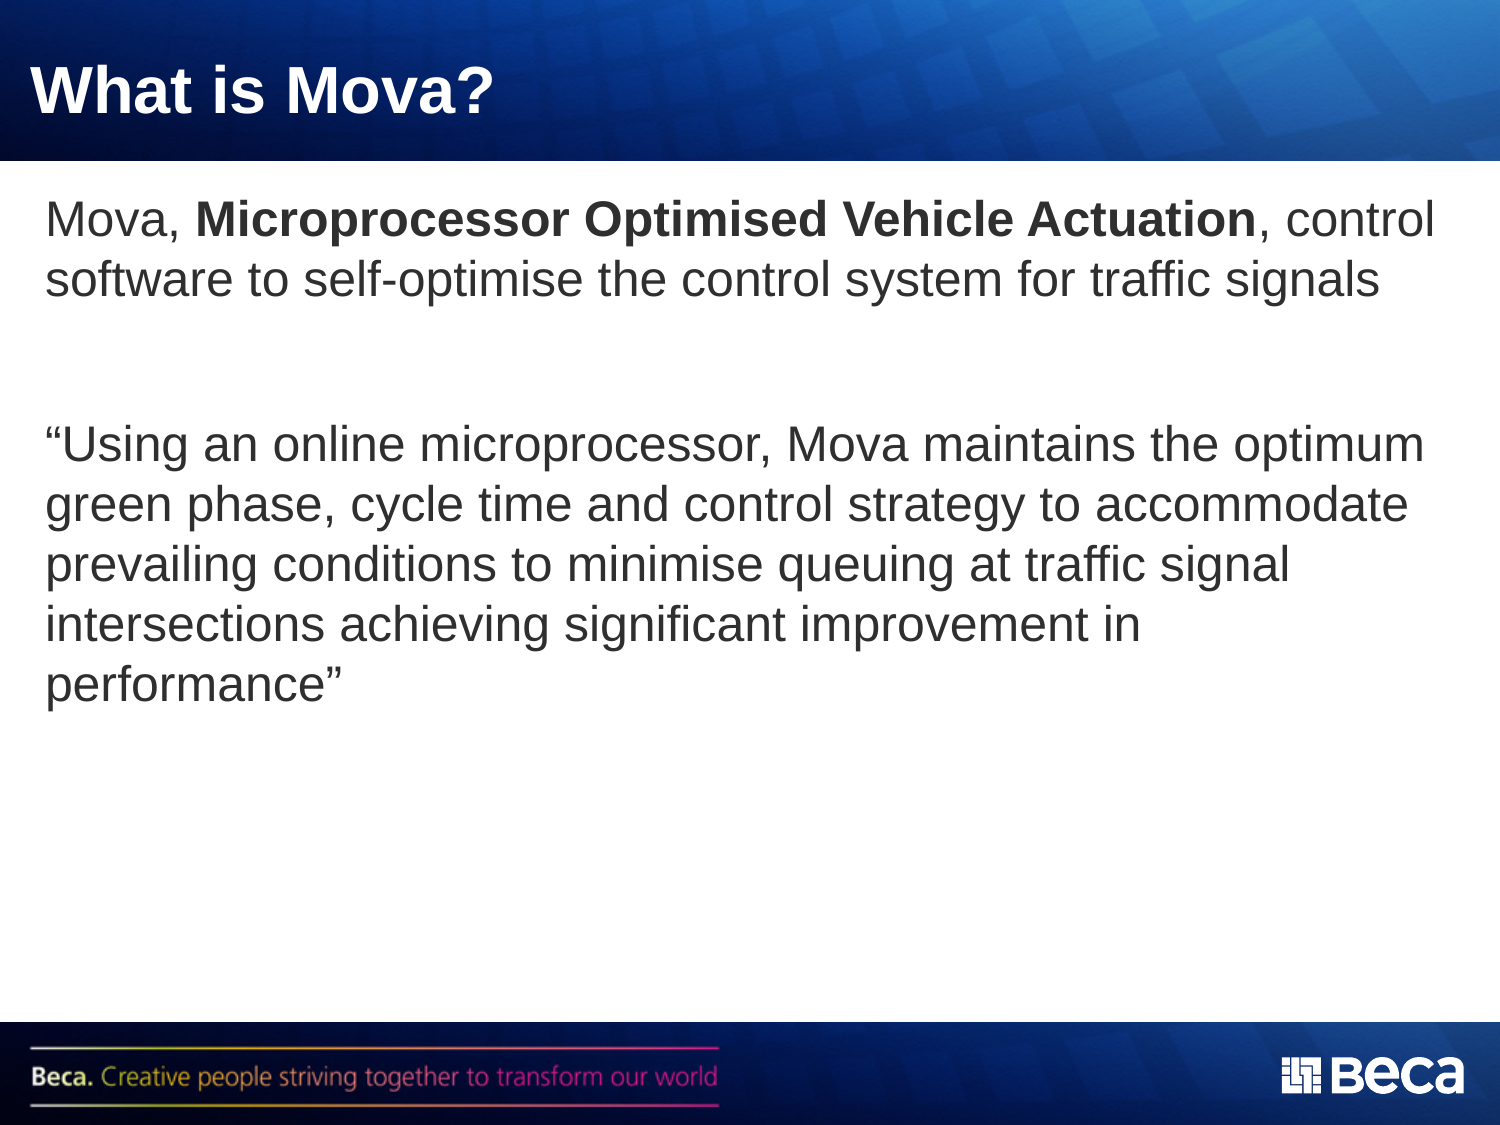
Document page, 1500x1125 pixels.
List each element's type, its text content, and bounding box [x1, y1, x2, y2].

picture [0, 0, 1500, 161]
text_box Mova, Microprocessor Optimised Vehicle Actuation, control software to self-optimise the control system for traffic signals “Using an online microprocessor, Mova maintains the optimum green phase, cycle time and control strategy to accommodate prevailing conditions to minimise queuing at traffic signal intersections achieving significant improvement in performance” [30, 179, 1452, 764]
title What is Mova? [30, 7, 1500, 149]
picture [0, 1022, 1500, 1125]
